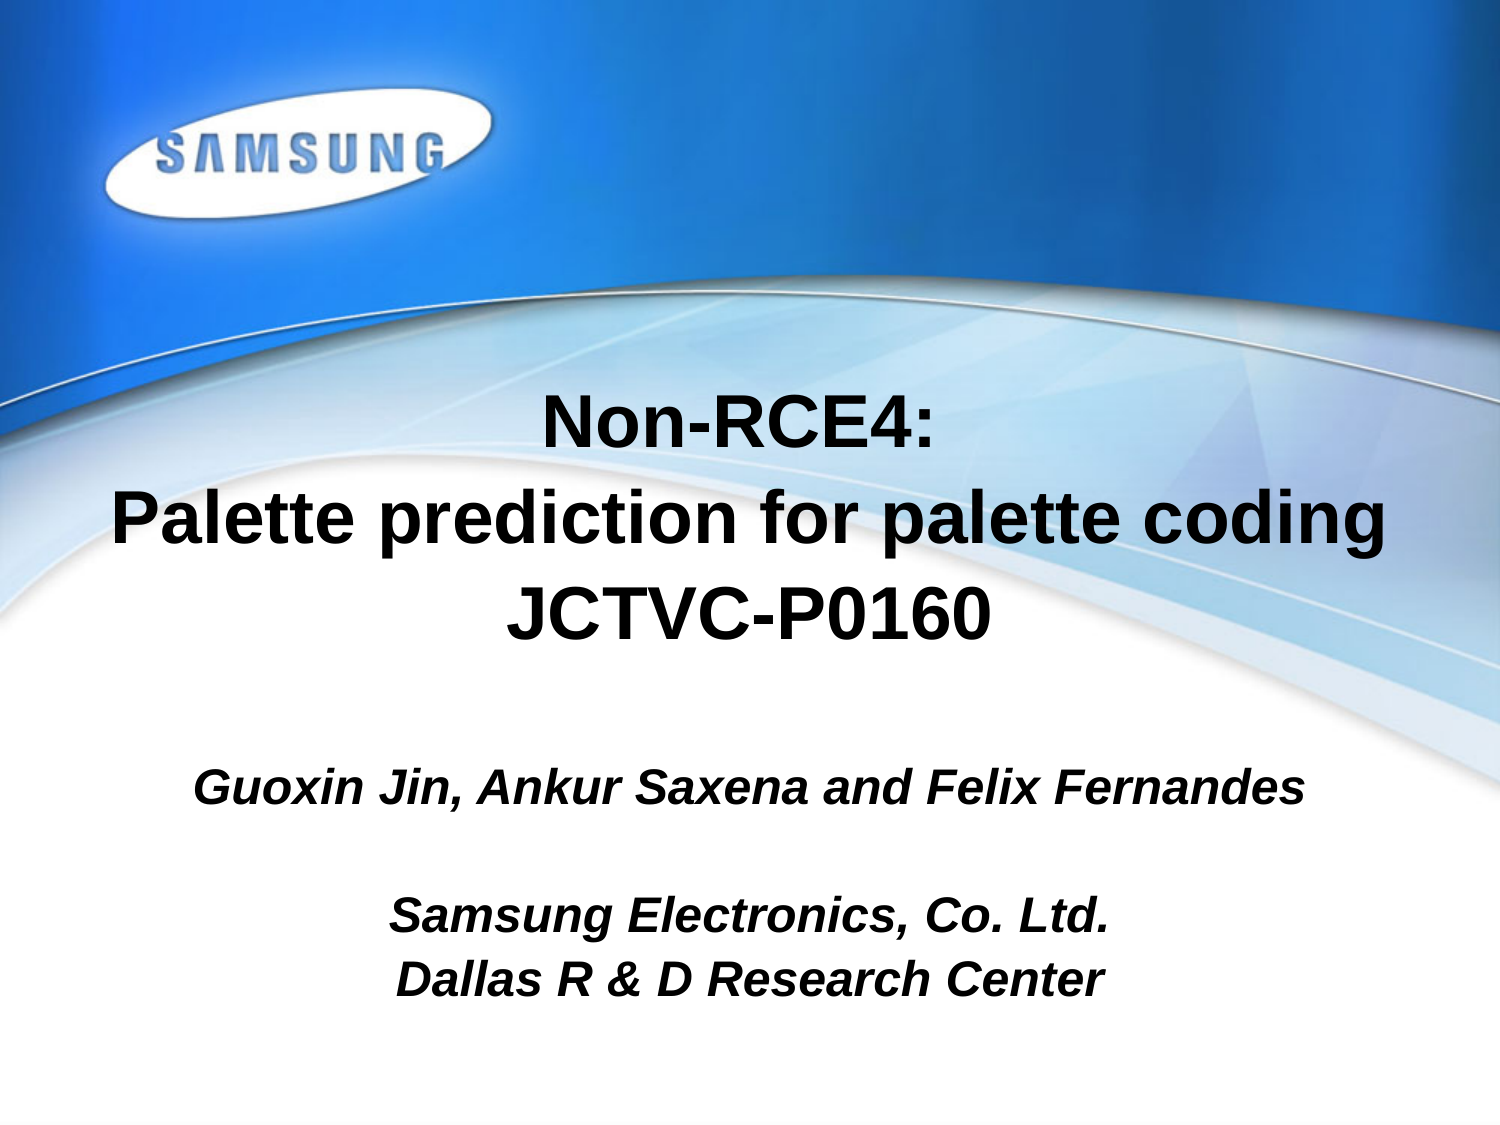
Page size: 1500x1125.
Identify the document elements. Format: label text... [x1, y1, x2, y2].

picture [0, 0, 1500, 374]
picture [0, 663, 1500, 1125]
text_box Non-RCE4: Palette prediction for palette coding JCTVC-P0160 Guoxin Jin, Ankur Saxena and Felix Fernandes Samsung Electronics, Co. Ltd. Dallas R & D Research Center [0, 374, 1500, 663]
